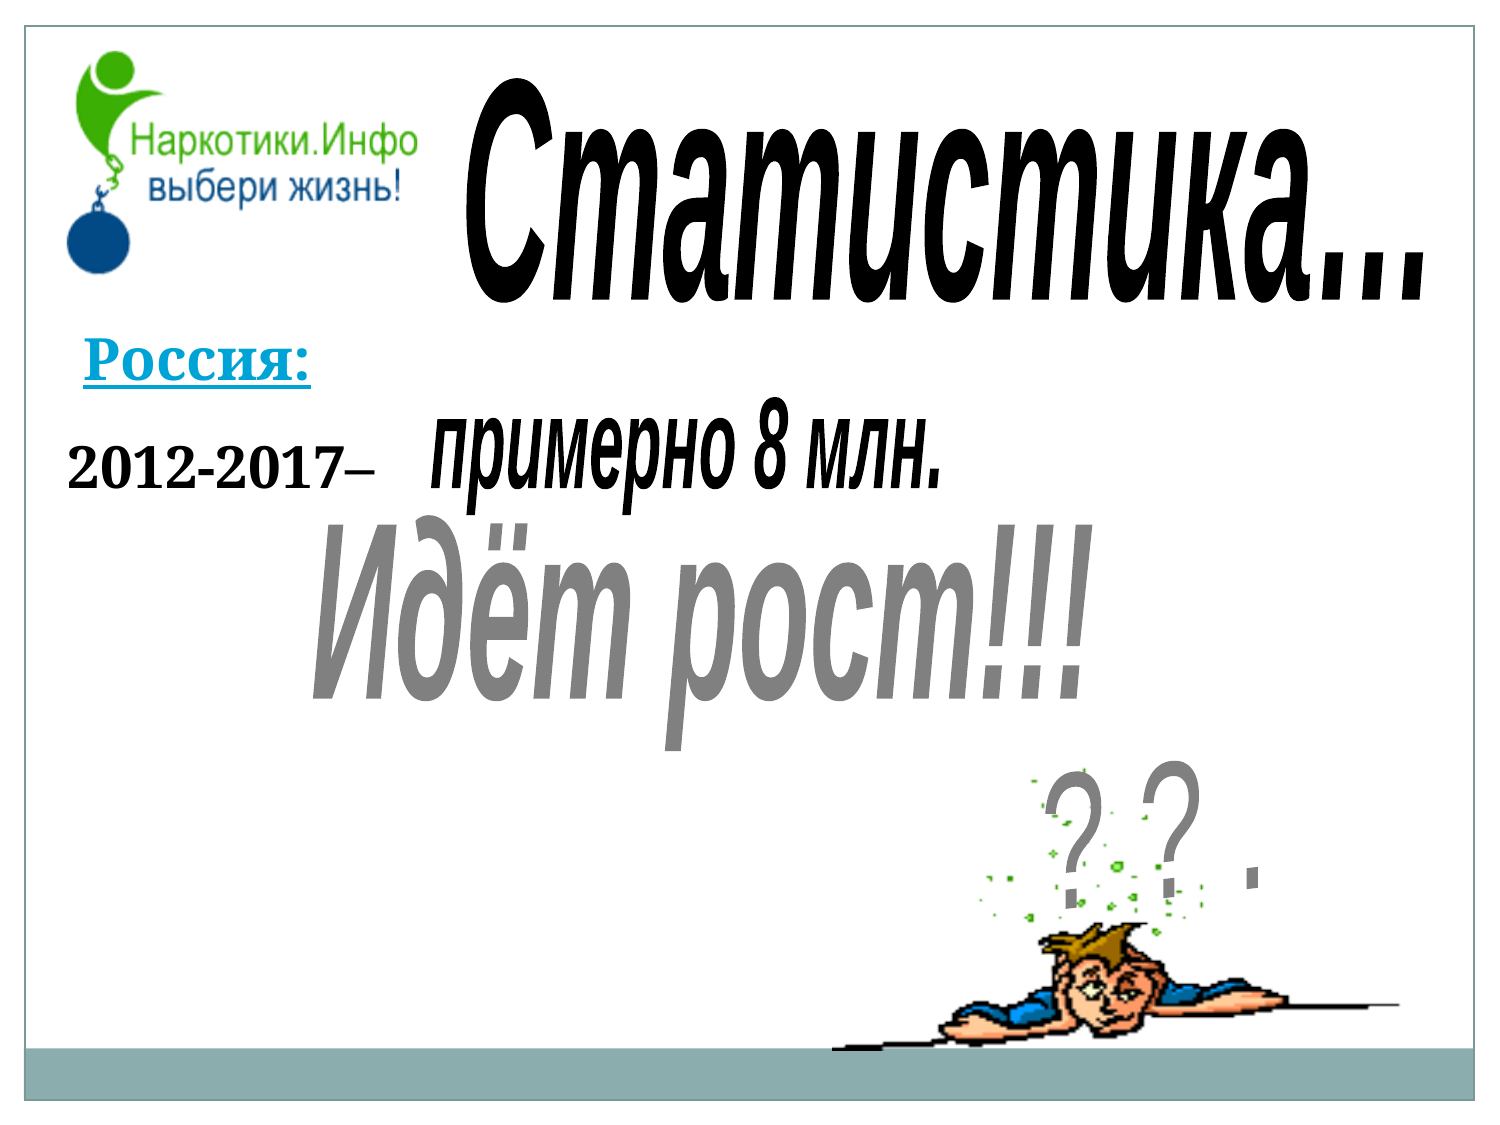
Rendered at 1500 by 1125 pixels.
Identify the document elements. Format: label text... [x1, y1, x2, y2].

picture [52, 0, 432, 329]
text_box Россия: 2012-2017– [53, 314, 798, 593]
picture [832, 762, 1408, 1051]
text_box [112, 339, 313, 373]
